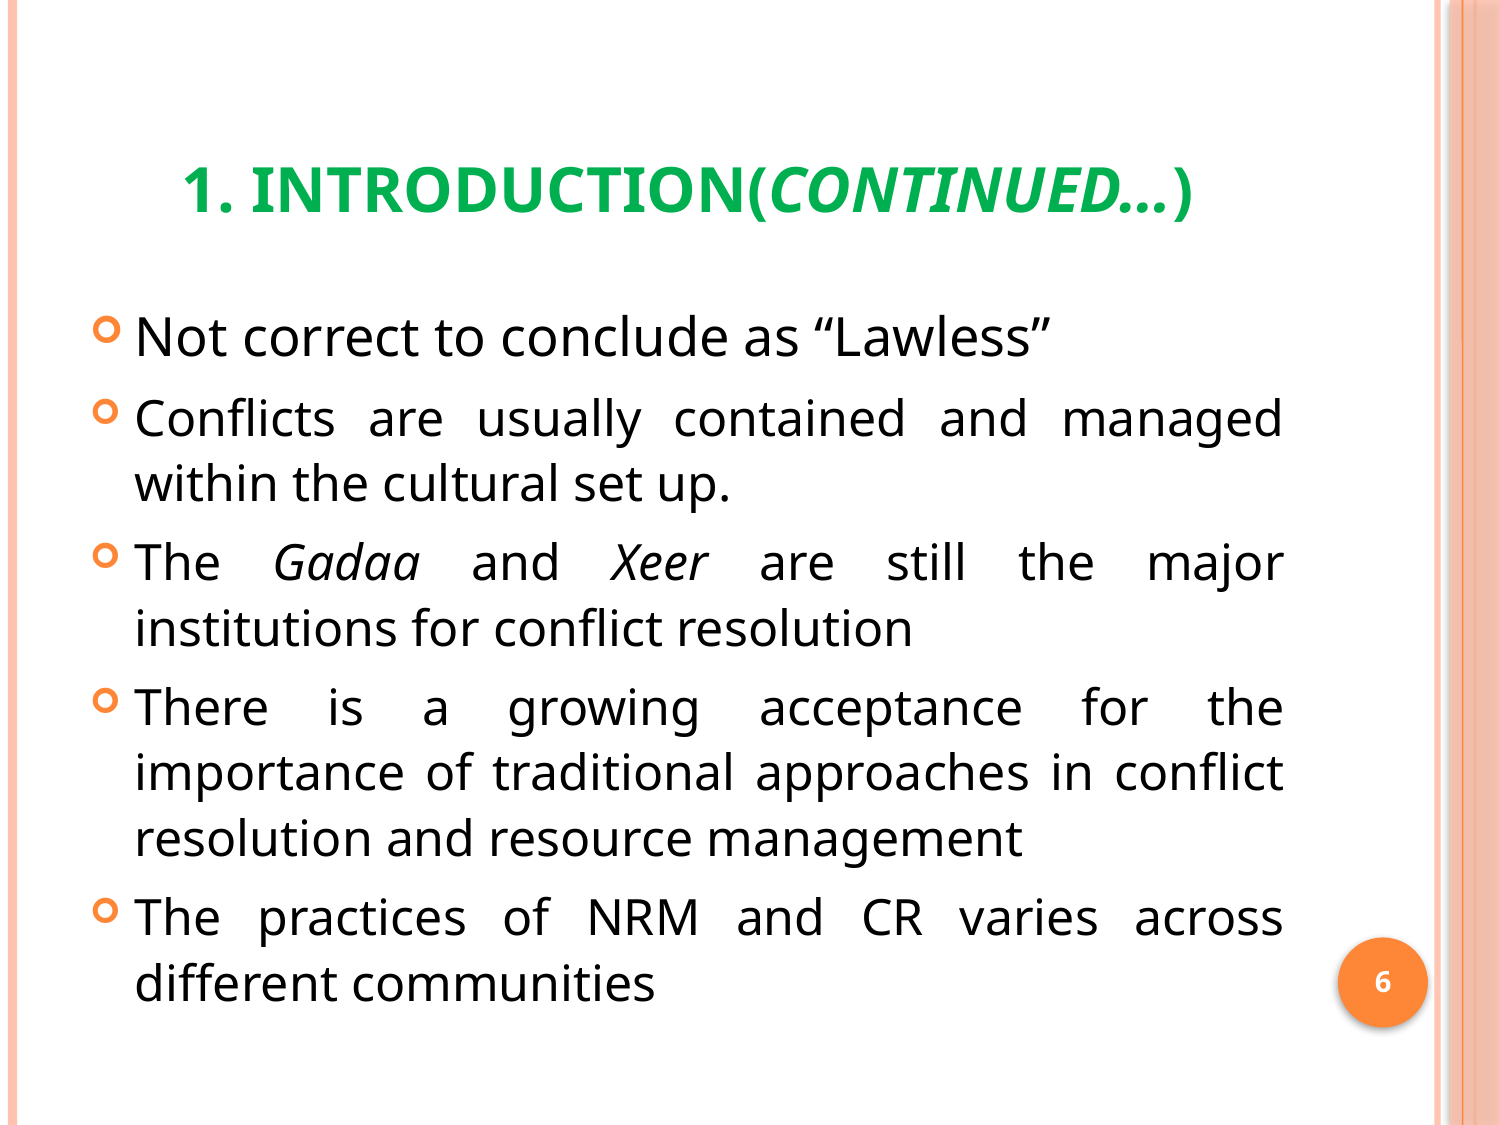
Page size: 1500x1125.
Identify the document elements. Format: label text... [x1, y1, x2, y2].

slide_number 6 [1333, 940, 1434, 1027]
title 1. INTRODUCTION(Continued…) [75, 45, 1300, 233]
list Not correct to conclude as “Lawless” Conflicts are usually contained and managed within the cultural set up. The Gadaa and Xeer are still the major institutions for conflict resolution There is a growing acceptance for the importance of traditional approaches in conflict resolution and resource management The practices of NRM and CR varies across different communities [75, 262, 1300, 1062]
